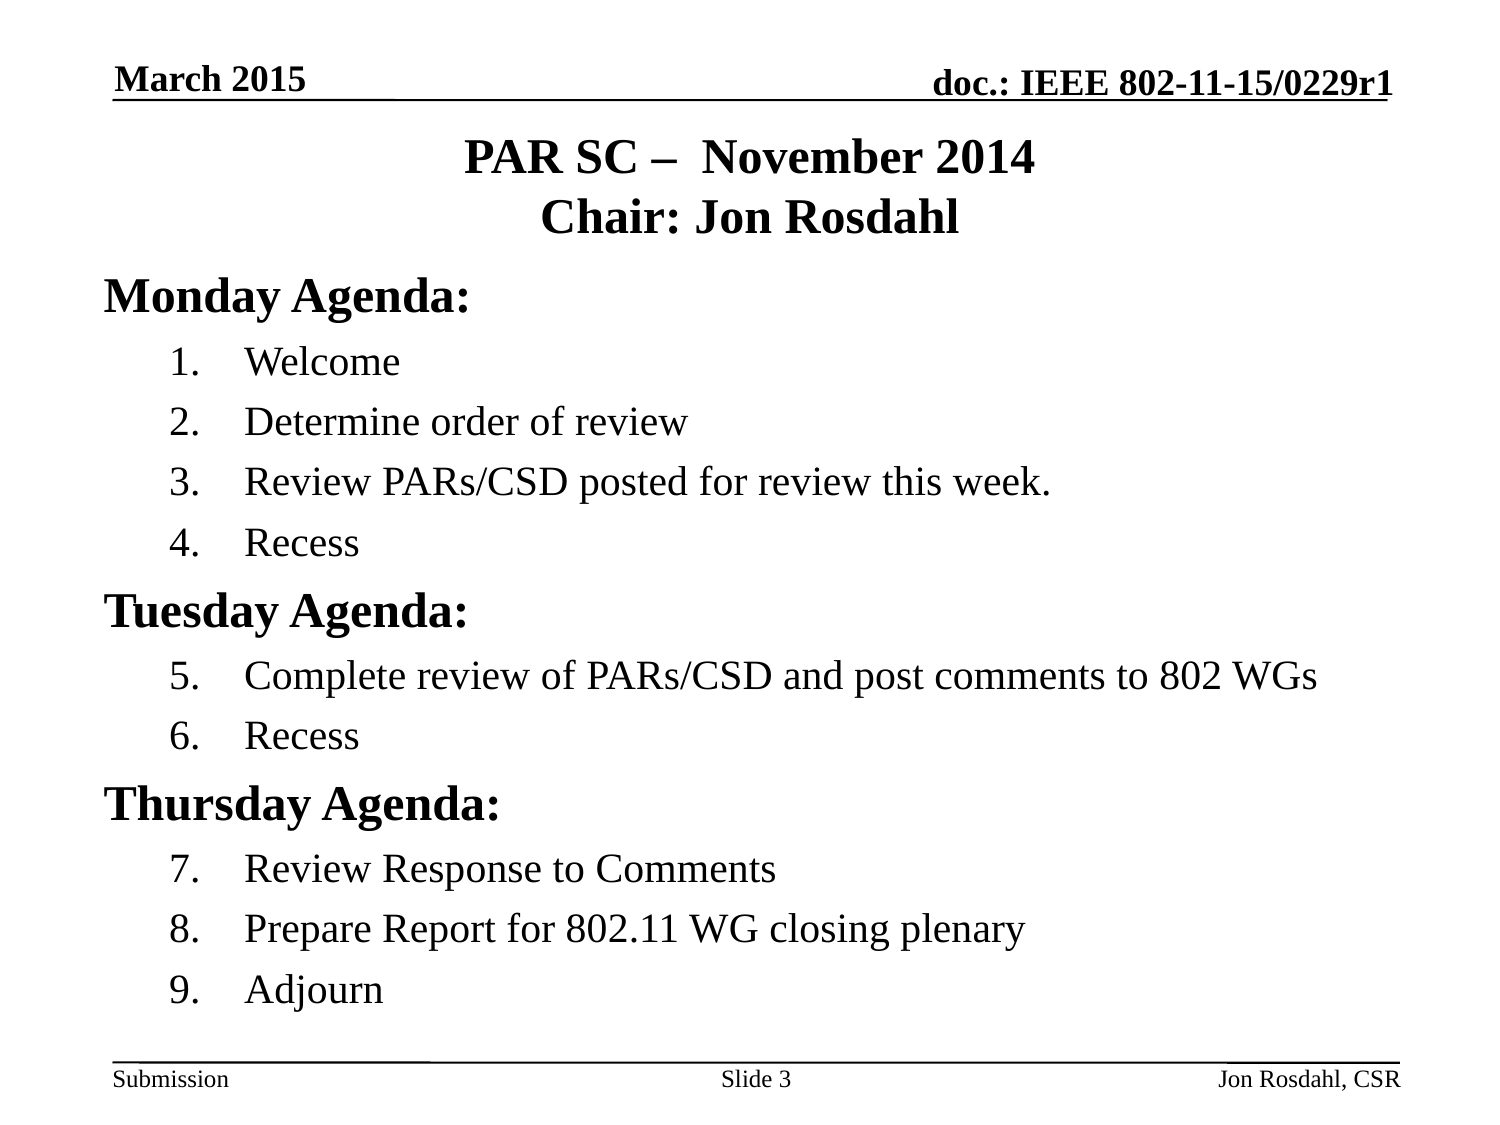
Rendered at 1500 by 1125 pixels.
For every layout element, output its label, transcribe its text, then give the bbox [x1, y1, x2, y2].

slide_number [114, 54, 423, 100]
footer Jon Rosdahl, CSR [878, 1061, 1402, 1093]
slide_number Slide 3 [712, 1061, 800, 1123]
title PAR SC – November 2014 Chair: Jon Rosdahl [112, 112, 1388, 255]
list Monday Agenda: Welcome Determine order of review Review PARs/CSD posted for review this week. Recess Tuesday Agenda: Complete review of PARs/CSD and post comments to 802 WGs Recess Thursday Agenda: Review Response to Comments Prepare Report for 802.11 WG closing plenary Adjourn [88, 255, 1448, 1047]
